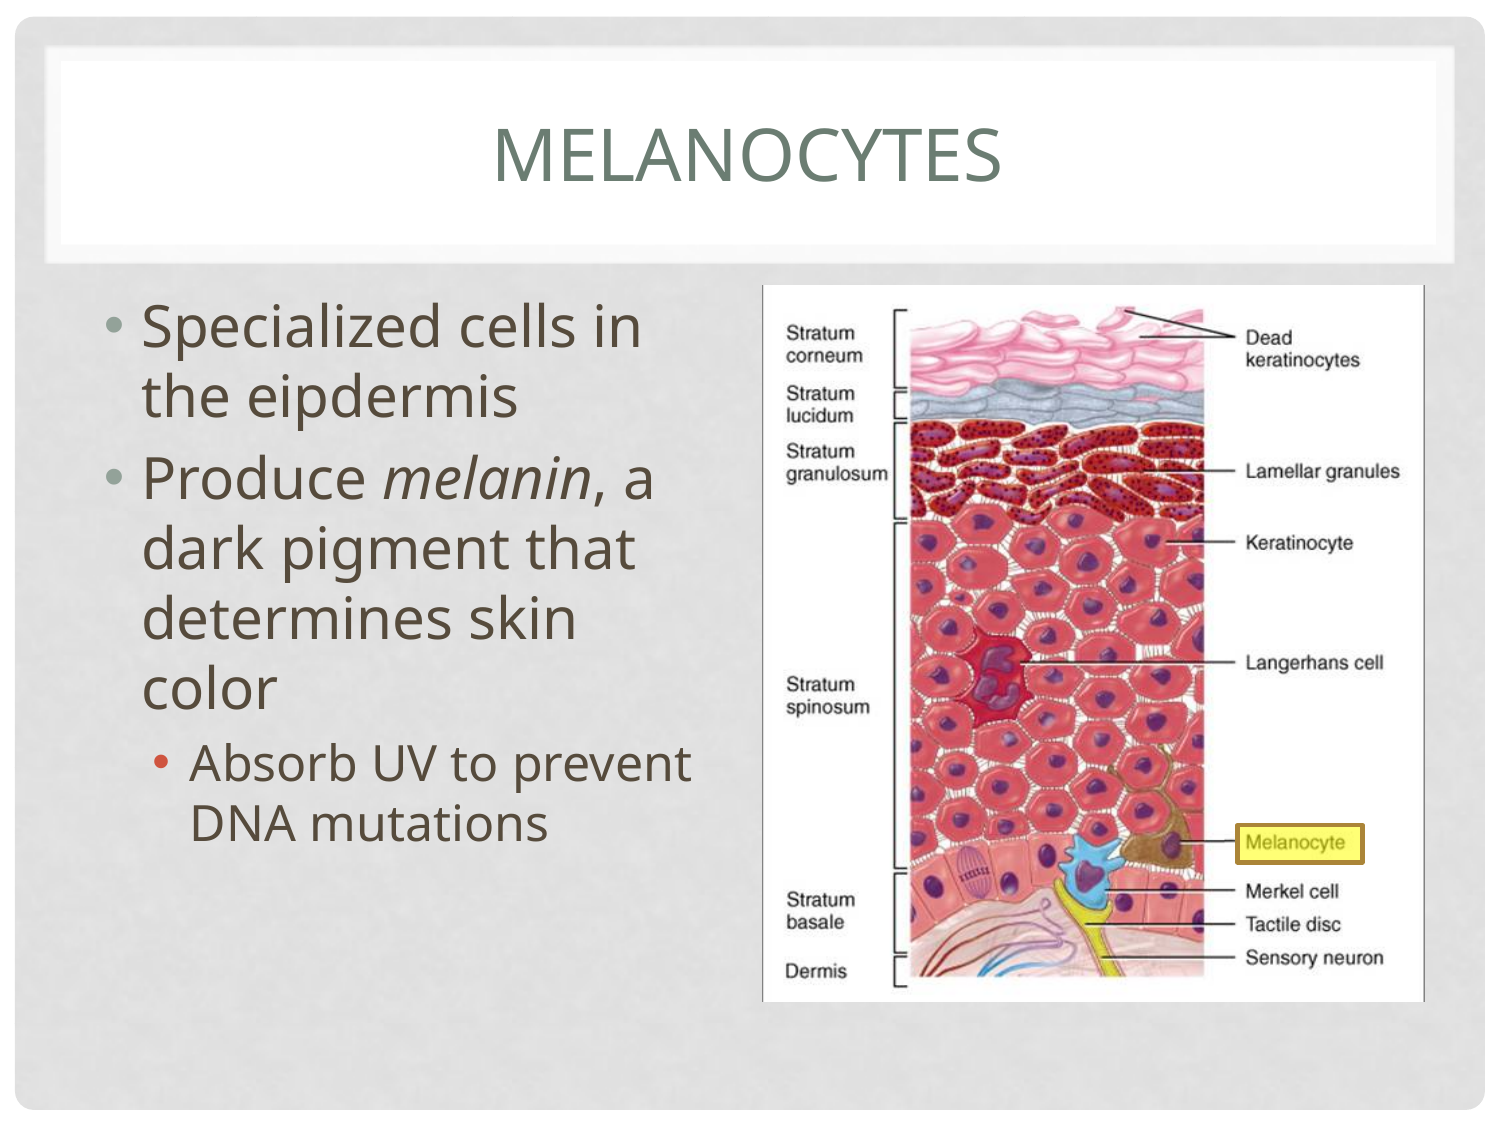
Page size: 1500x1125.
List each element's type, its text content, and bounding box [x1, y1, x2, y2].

list Specialized cells in the eipdermis Produce melanin, a dark pigment that determines skin color Absorb UV to prevent DNA mutations [69, 281, 733, 1005]
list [762, 285, 1426, 1002]
title Melanocytes [69, 66, 1425, 238]
